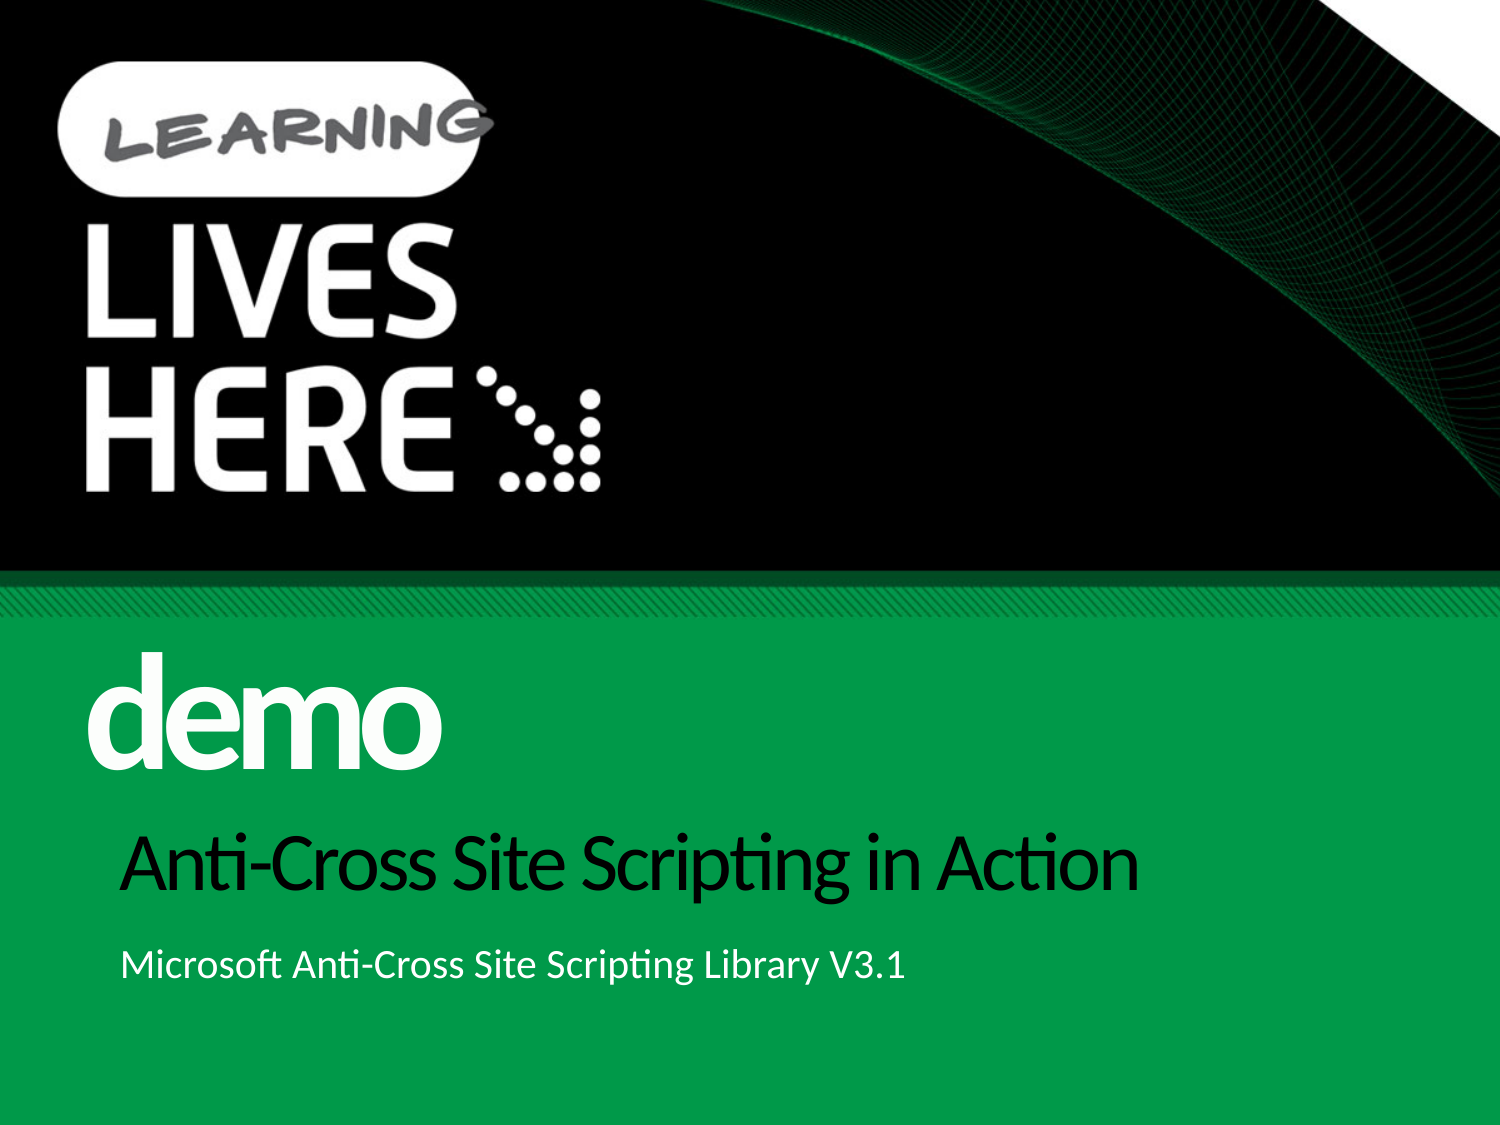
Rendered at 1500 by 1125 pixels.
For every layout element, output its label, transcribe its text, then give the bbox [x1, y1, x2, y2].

title Anti-Cross Site Scripting in Action [119, 818, 1375, 943]
picture [0, 0, 1500, 1125]
list demo [83, 625, 1344, 800]
subtitle Microsoft Anti-Cross Site Scripting Library V3.1 [119, 942, 1236, 1019]
